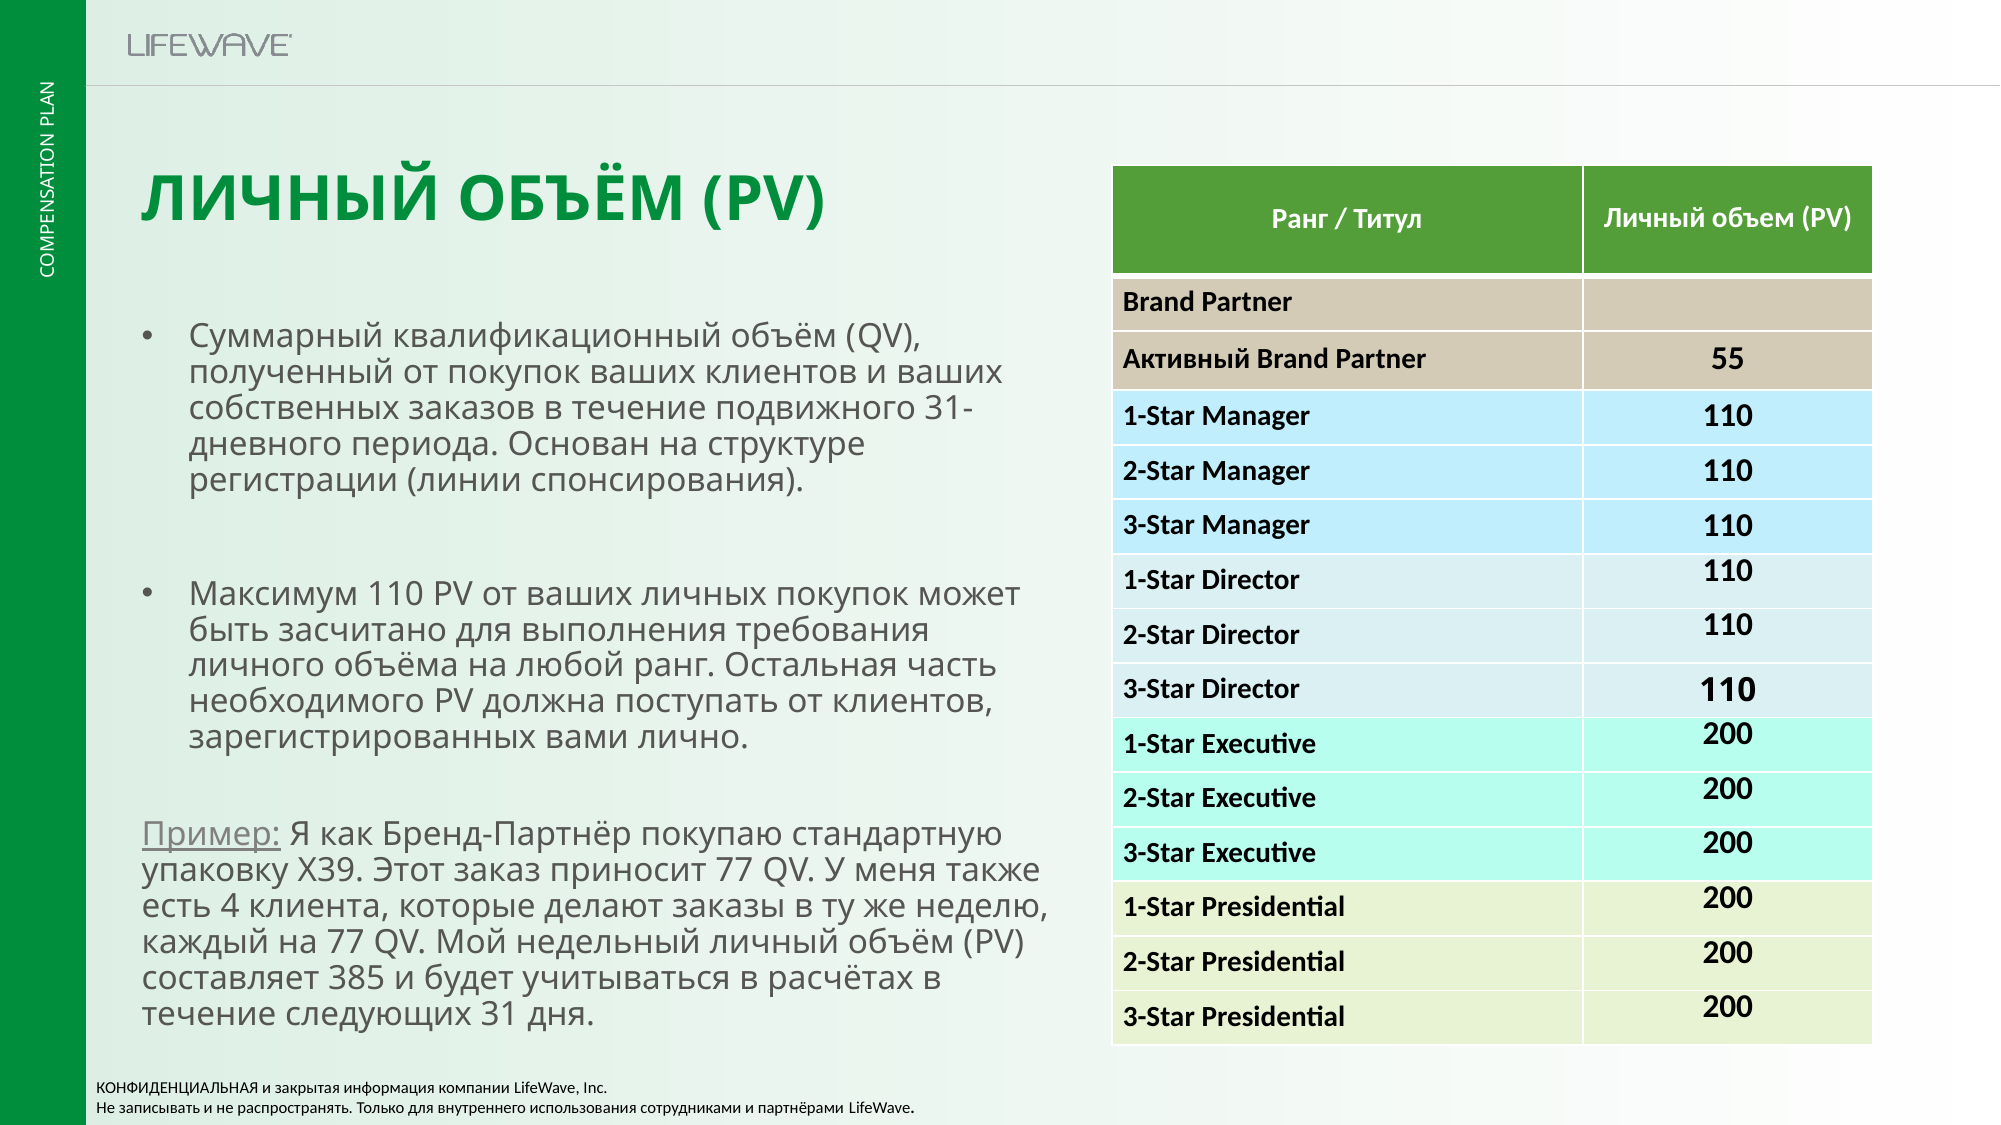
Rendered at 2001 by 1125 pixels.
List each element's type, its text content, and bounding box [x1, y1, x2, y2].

table_cell 110 [1584, 609, 1872, 662]
table_cell 110 [1584, 664, 1872, 717]
table_cell 200 [1584, 718, 1872, 771]
table_cell 2-Star Manager [1113, 446, 1582, 498]
table_cell [1584, 279, 1872, 330]
table_cell 110 [1584, 391, 1872, 444]
table_cell Brand Partner [1113, 279, 1582, 330]
list Суммарный квалификационный объём (QV), полученный от покупок ваших клиентов и ваших собственных заказов в течение подвижного 31-дневного периода. Основан на структуре регистрации (линии спонсирования). Максимум 110 PV от ваших личных покупок может быть засчитано для выполнения требования личного объёма на любой ранг. Остальная часть необходимого PV должна поступать от клиентов, зарегистрированных вами лично. Пример: Я как Бренд-Партнёр покупаю стандартную упаковку X39. Этот заказ приносит 77 QV. У меня также есть 4 клиента, которые делают заказы в ту же неделю, каждый на 77 QV. Мой недельный личный объём (PV) составляет 385 и будет учитываться в расчётах в течение следующих 31 дня. [126, 311, 1073, 1025]
table_cell 3-Star Executive [1113, 828, 1582, 880]
table_cell 3-Star Director [1113, 664, 1582, 717]
list ЛИЧНЫЙ ОБЪЁМ (PV) [126, 159, 1073, 233]
table_cell 200 [1584, 828, 1872, 880]
table_header Личный объем (PV) [1584, 166, 1872, 273]
table_cell 110 [1584, 500, 1872, 553]
table_cell 2-Star Director [1113, 609, 1582, 662]
table_cell 200 [1584, 882, 1872, 935]
table_cell Активный Brand Partner [1113, 332, 1582, 389]
table_cell 3-Star Manager [1113, 500, 1582, 553]
table_cell 200 [1584, 991, 1872, 1044]
table_cell 2-Star Executive [1113, 773, 1582, 826]
table_cell 110 [1584, 446, 1872, 498]
table_cell 200 [1584, 937, 1872, 990]
table_cell 1-Star Presidential [1113, 882, 1582, 935]
table_cell 55 [1584, 332, 1872, 389]
table_cell 2-Star Presidential [1113, 937, 1582, 990]
picture [126, 33, 292, 57]
table_cell 1-Star Director [1113, 555, 1582, 608]
table_cell 110 [1584, 555, 1872, 608]
text_box КОНФИДЕНЦИАЛЬНАЯ и закрытая информация компании LifeWave, Inc. Не записывать и не распространять. Только для внутреннего использования сотрудниками и партнёрами LifeWave. [81, 1069, 980, 1125]
table_cell 200 [1584, 773, 1872, 826]
table_cell 1-Star Executive [1113, 718, 1582, 771]
table_cell 1-Star Manager [1113, 391, 1582, 444]
table_cell 3-Star Presidential [1113, 991, 1582, 1044]
table_header Ранг / Титул [1113, 166, 1582, 273]
